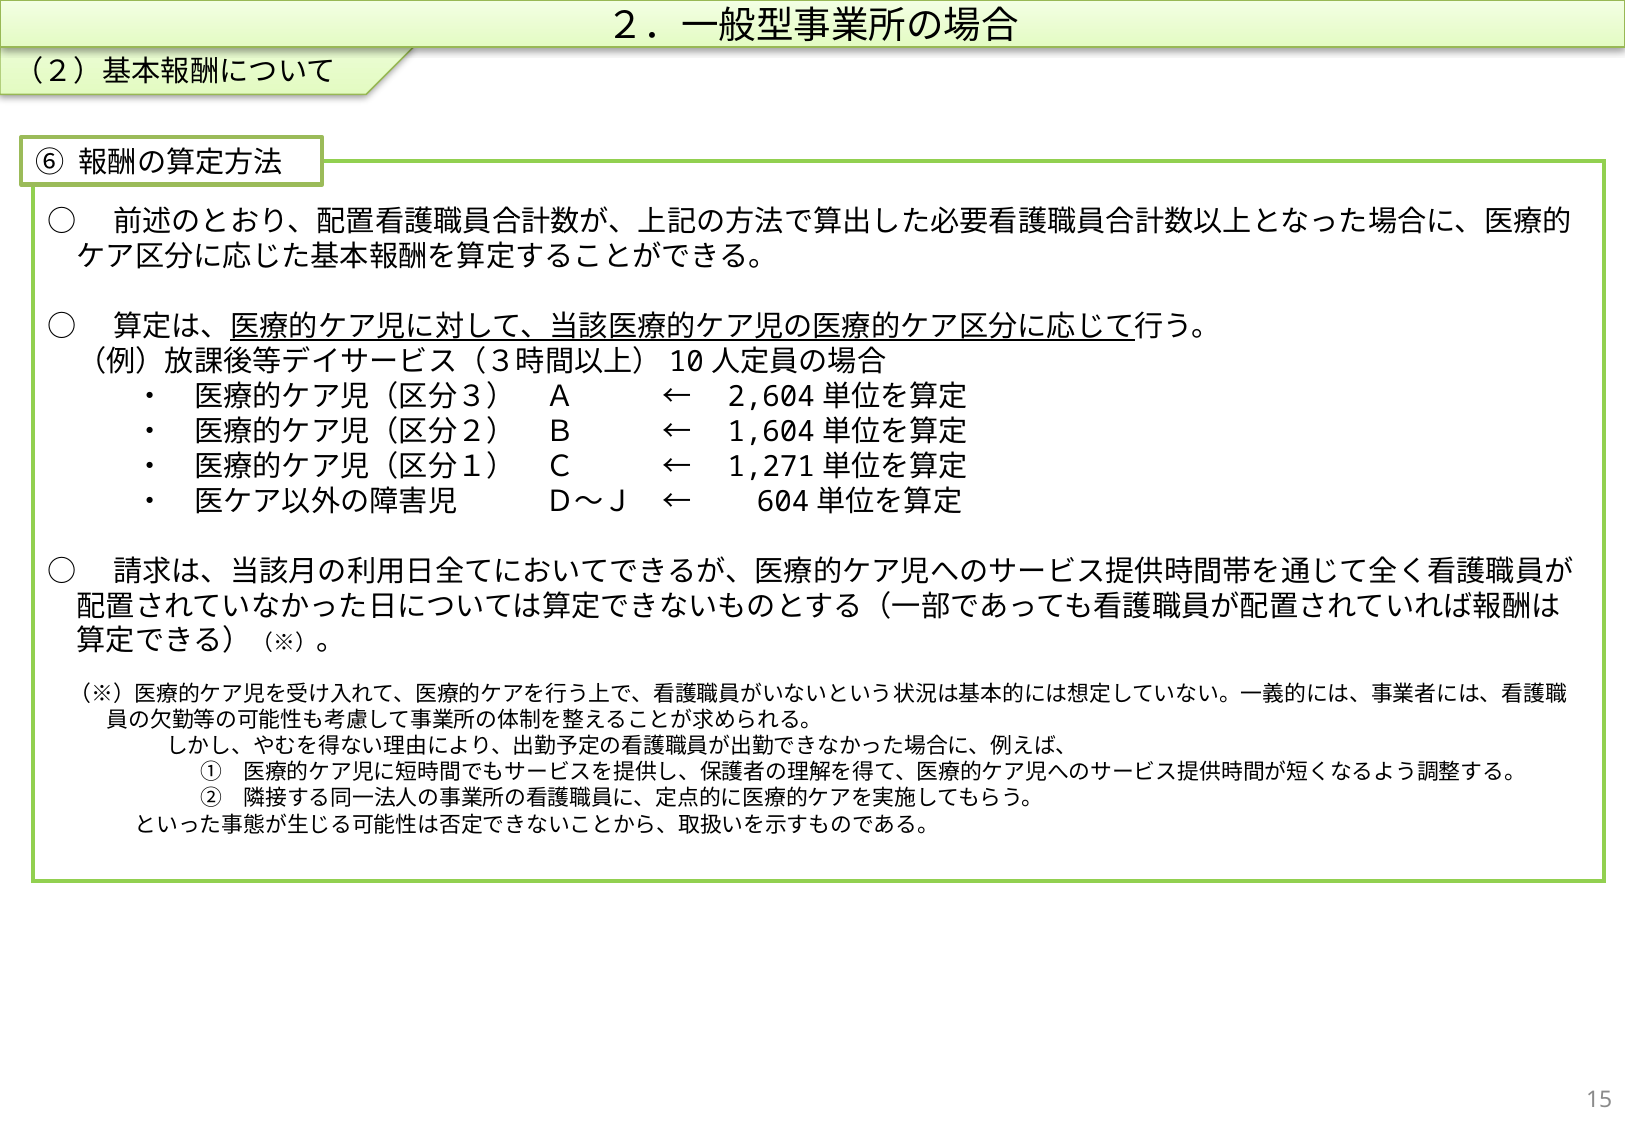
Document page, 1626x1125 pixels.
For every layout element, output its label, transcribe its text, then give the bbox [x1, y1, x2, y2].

slide_number 14 [1248, 1070, 1625, 1125]
text_box ２．一般型事業所の場合 [0, 0, 1625, 48]
text_box ⑥ 報酬の算定方法 [19, 135, 324, 187]
text_box ○ 前述のとおり、配置看護職員合計数が、上記の方法で算出した必要看護職員合計数以上となった場合に、医療的ケア区分に応じた基本報酬を算定することができる。 ○ 算定は、医療的ケア児に対して、当該医療的ケア児の医療的ケア区分に応じて行う。 （例）放課後等デイサービス（３時間以上）10人定員の場合 ・ 医療的ケア児（区分３） Ａ ← 2,604単位を算定 ・ 医療的ケア児（区分２） Ｂ ← 1,604単位を算定 ・ 医療的ケア児（区分１） Ｃ ← 1,271単位を算定 ・ 医ケア以外の障害児 Ｄ～Ｊ ← 604単位を算定 ○ 請求は、当該月の利用日全てにおいてできるが、医療的ケア児へのサービス提供時間帯を通じて全く看護職員が配置されていなかった日については算定できないものとする（一部であっても看護職員が配置されていれば報酬は算定できる）（※）。 （※）医療的ケア児を受け入れて、医療的ケアを行う上で、看護職員がいないという状況は基本的には想定していない。一義的には、事業者には、看護職員の欠勤等の可能性も考慮して事業所の体制を整えることが求められる。 しかし、やむを得ない理由により、出勤予定の看護職員が出勤できなかった場合に、例えば、 ① 医療的ケア児に短時間でもサービスを提供し、保護者の理解を得て、医療的ケア児へのサービス提供時間が短くなるよう調整する。 ② 隣接する同一法人の事業所の看護職員に、定点的に医療的ケアを実施してもらう。 といった事態が生じる可能性は否定できないことから、取扱いを示すものである。 [32, 160, 1604, 882]
text_box （２）基本報酬について [0, 56, 404, 96]
